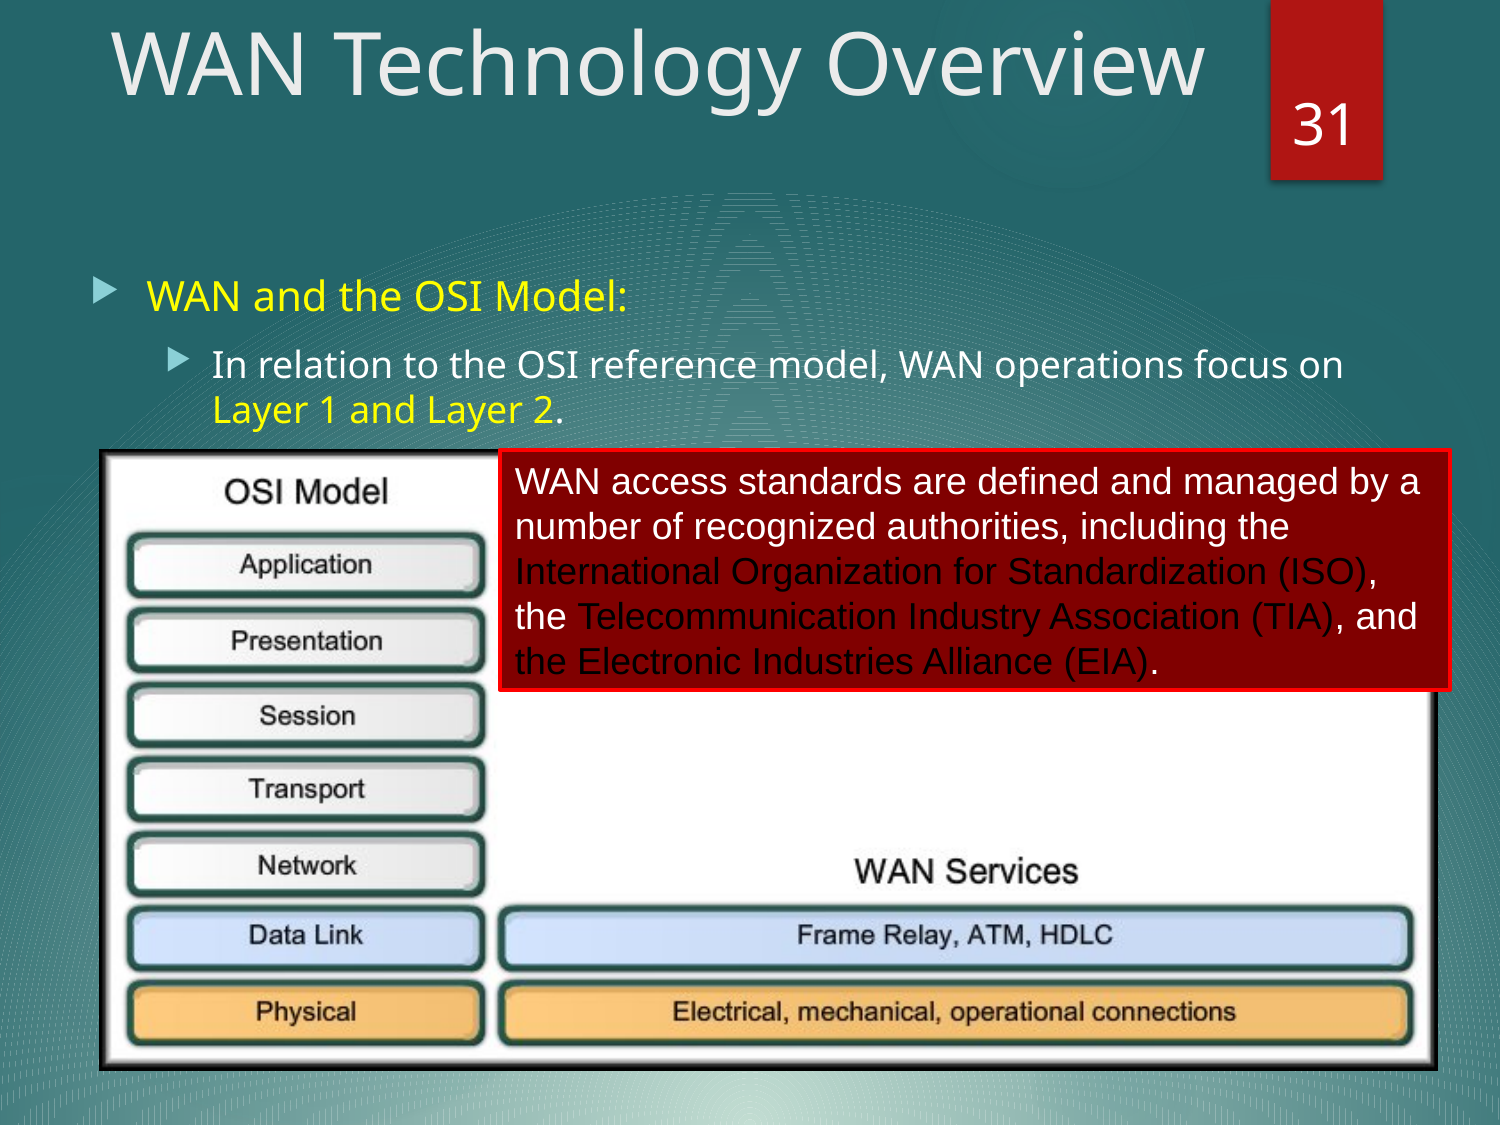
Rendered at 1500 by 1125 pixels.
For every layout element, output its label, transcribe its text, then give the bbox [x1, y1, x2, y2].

list WAN and the OSI Model: In relation to the OSI reference model, WAN operations focus on Layer 1 and Layer 2. [75, 262, 1365, 951]
picture [99, 449, 1438, 1072]
slide_number 31 [1273, 48, 1378, 175]
title WAN Technology Overview [79, 0, 1237, 230]
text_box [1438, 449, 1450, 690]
